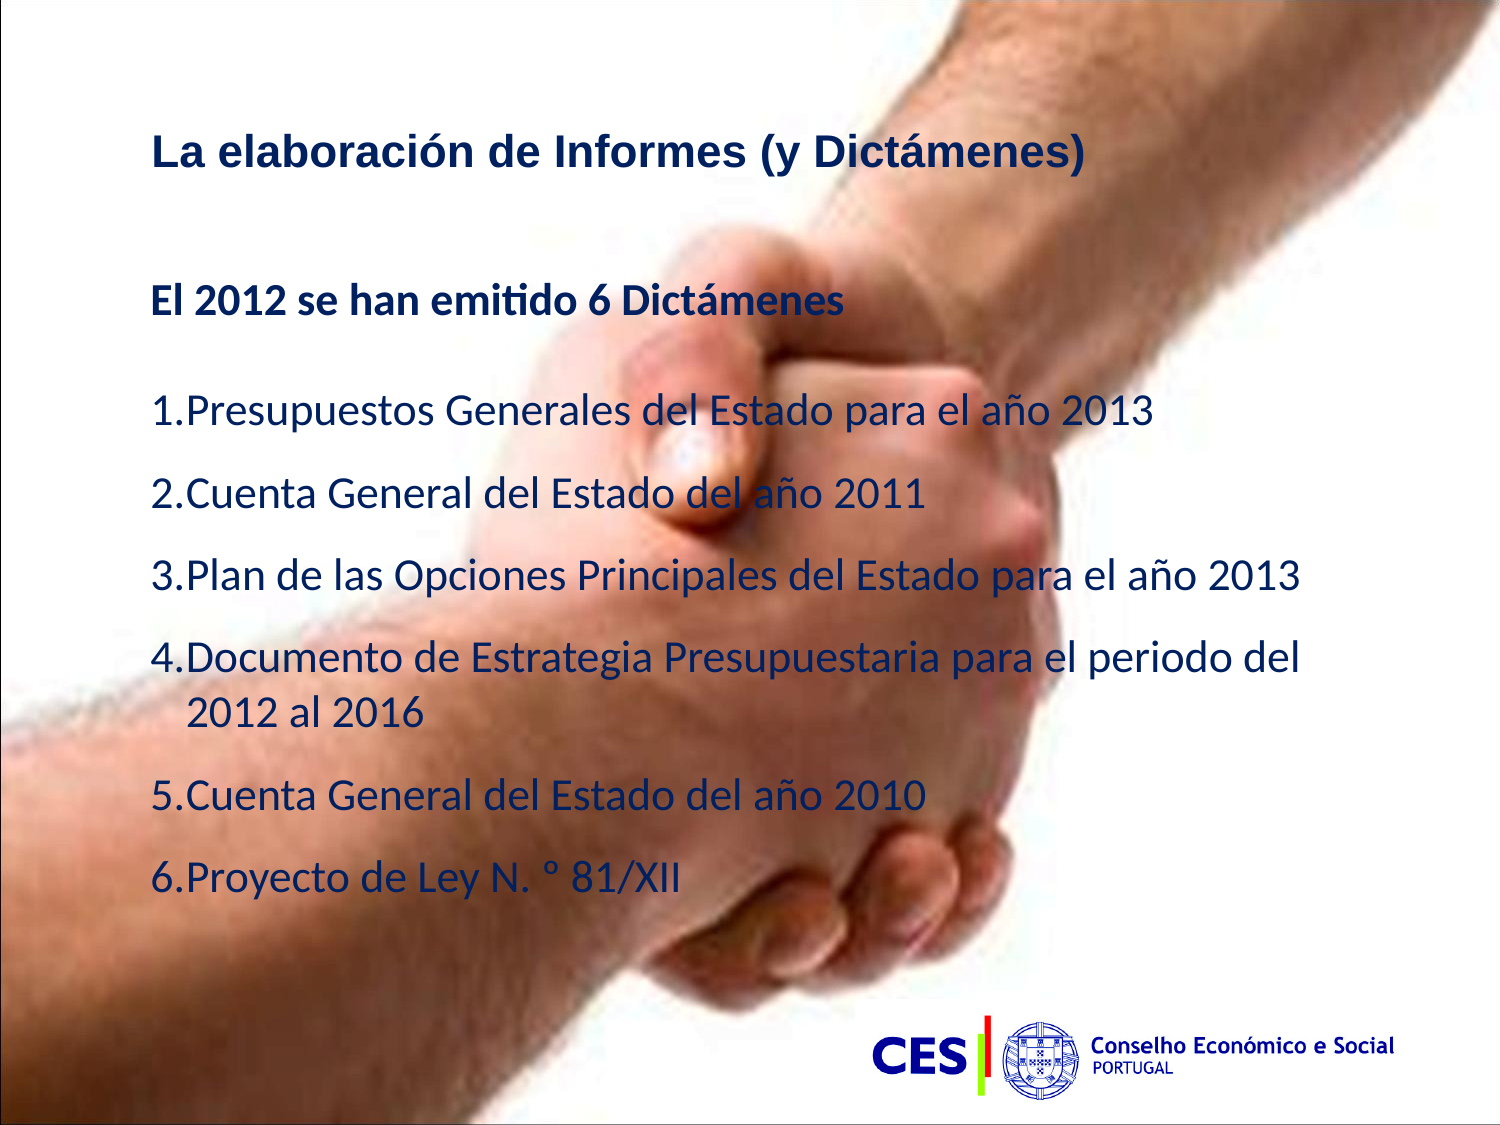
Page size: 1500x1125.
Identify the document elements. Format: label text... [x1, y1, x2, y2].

text_box El 2012 se han emitido 6 Dictámenes Presupuestos Generales del Estado para el año 2013 Cuenta General del Estado del año 2011 Plan de las Opciones Principales del Estado para el año 2013 Documento de Estrategia Presupuestaria para el periodo del 2012 al 2016 Cuenta General del Estado del año 2010 Proyecto de Ley N. º 81/XII [135, 262, 1341, 910]
text_box La elaboración de Informes (y Dictámenes) [136, 114, 1102, 185]
picture [0, 0, 1500, 1125]
